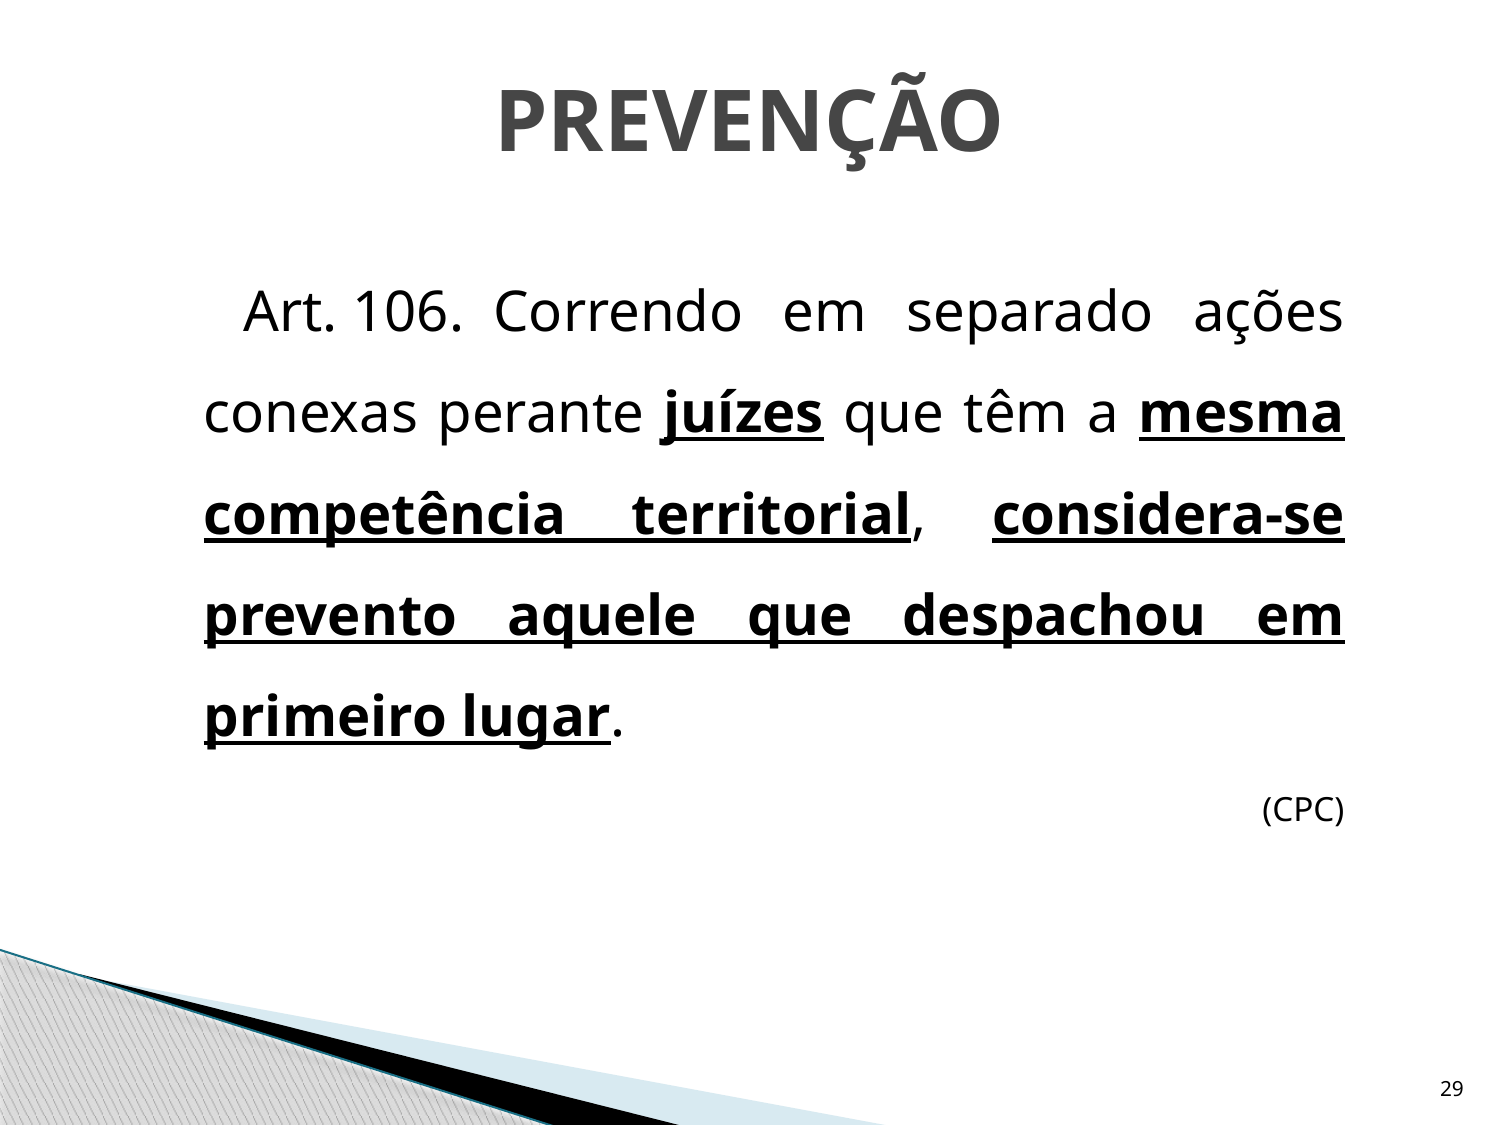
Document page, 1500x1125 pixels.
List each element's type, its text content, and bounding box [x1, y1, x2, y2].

list Art. 106. Correndo em separado ações conexas perante juízes que têm a mesma competência territorial, considera-se prevento aquele que despachou em primeiro lugar. (CPC) [128, 235, 1360, 1079]
title PREVENÇÃO [75, 0, 1425, 235]
slide_number 29 [1418, 1051, 1479, 1112]
